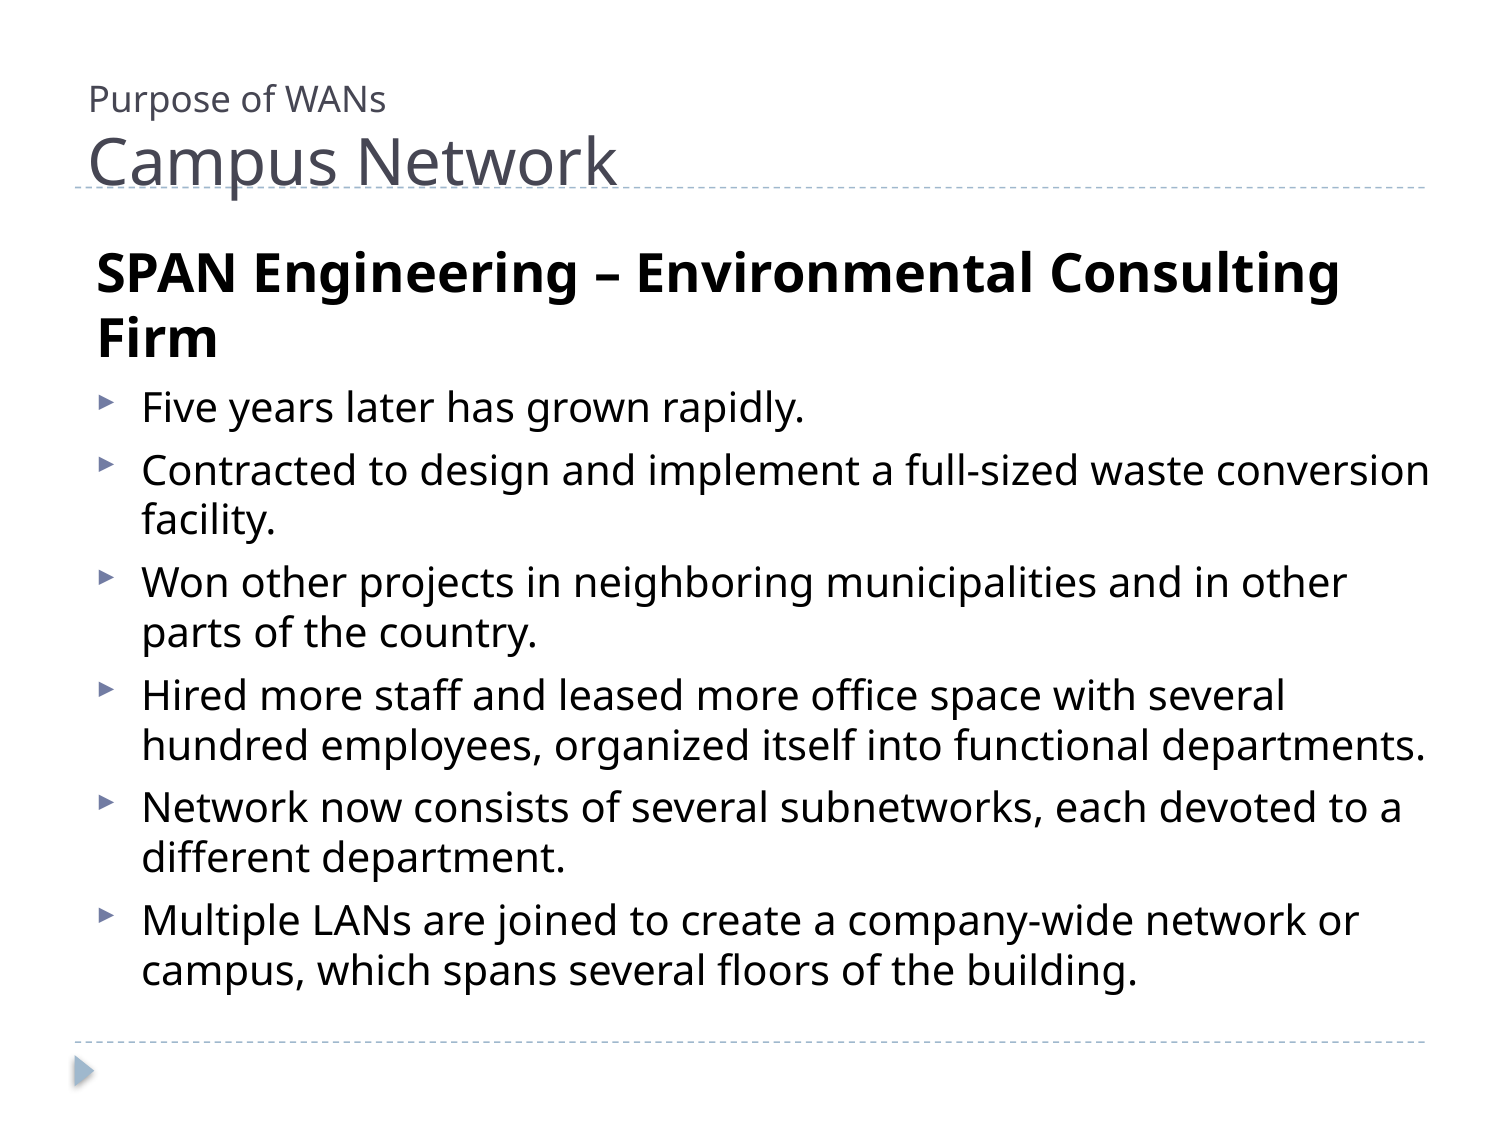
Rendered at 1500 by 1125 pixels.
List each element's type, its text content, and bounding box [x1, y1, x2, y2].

title Purpose of WANs Campus Network [73, 68, 1410, 206]
list SPAN Engineering – Environmental Consulting Firm Five years later has grown rapidly. Contracted to design and implement a full-sized waste conversion facility. Won other projects in neighboring municipalities and in other parts of the country. Hired more staff and leased more office space with several hundred employees, organized itself into functional departments. Network now consists of several subnetworks, each devoted to a different department. Multiple LANs are joined to create a company-wide network or campus, which spans several floors of the building. [81, 230, 1447, 1078]
